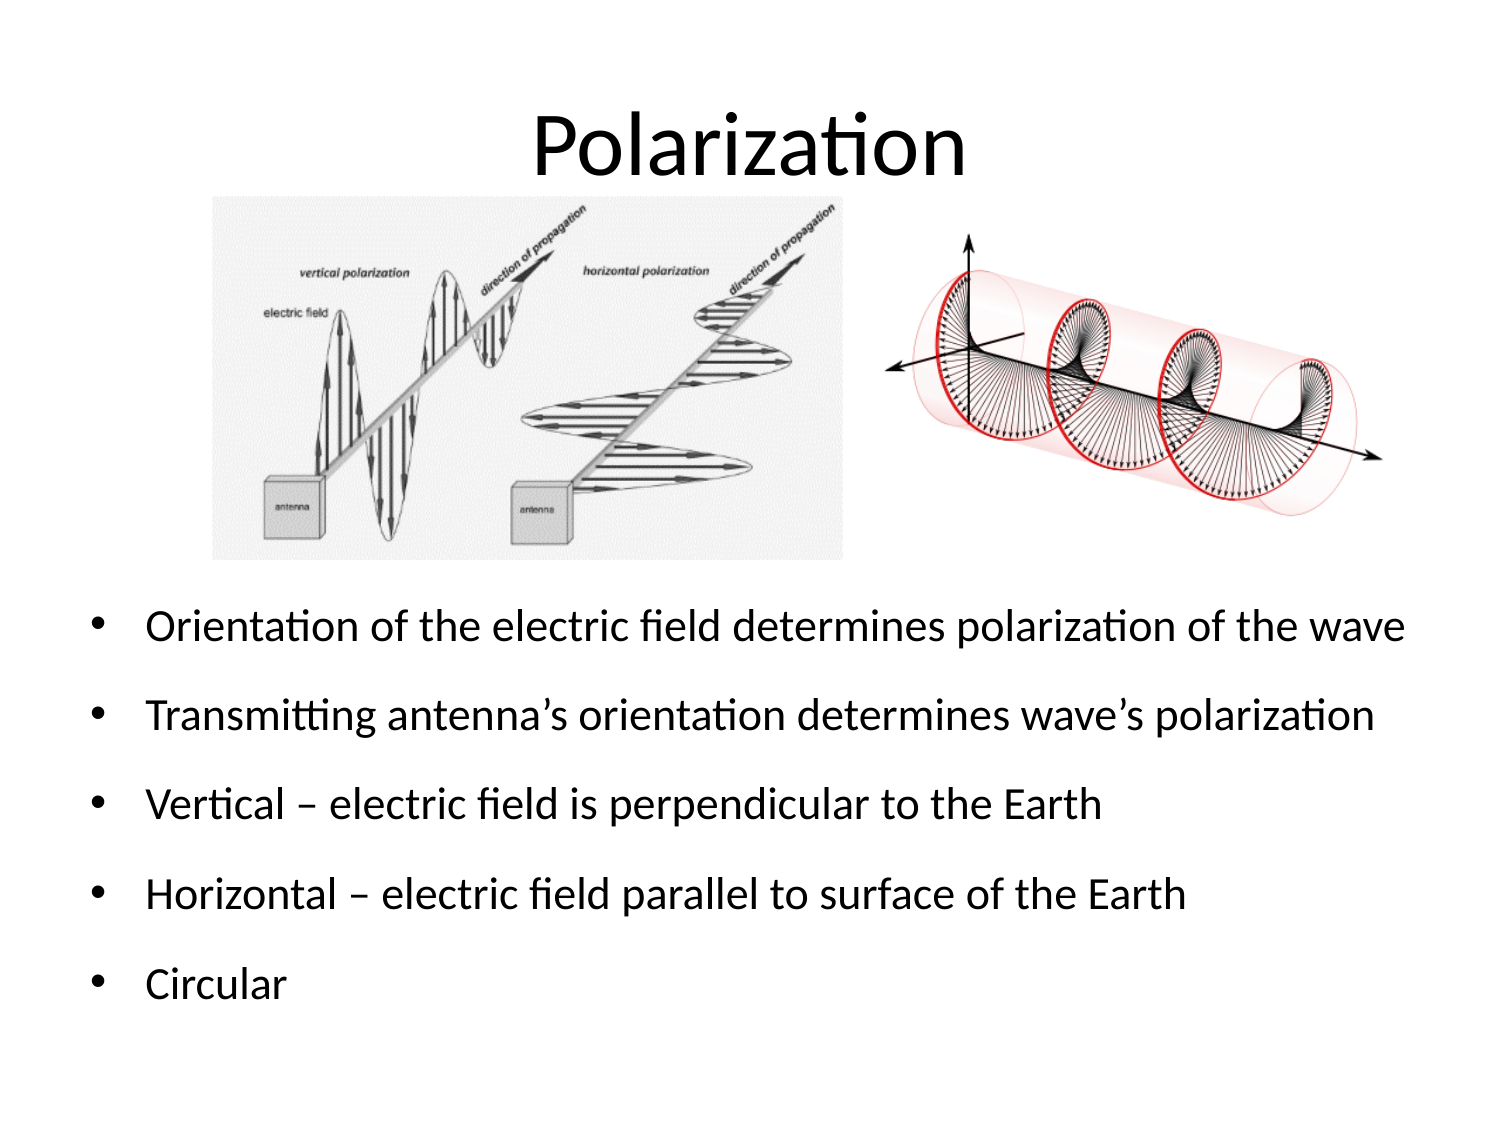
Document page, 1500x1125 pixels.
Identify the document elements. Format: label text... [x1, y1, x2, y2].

title Polarization [75, 45, 1425, 233]
list Orientation of the electric field determines polarization of the wave Transmitting antenna’s orientation determines wave’s polarization Vertical – electric field is perpendicular to the Earth Horizontal – electric field parallel to surface of the Earth Circular [75, 587, 1425, 1050]
picture [874, 224, 1391, 528]
picture [212, 196, 843, 560]
